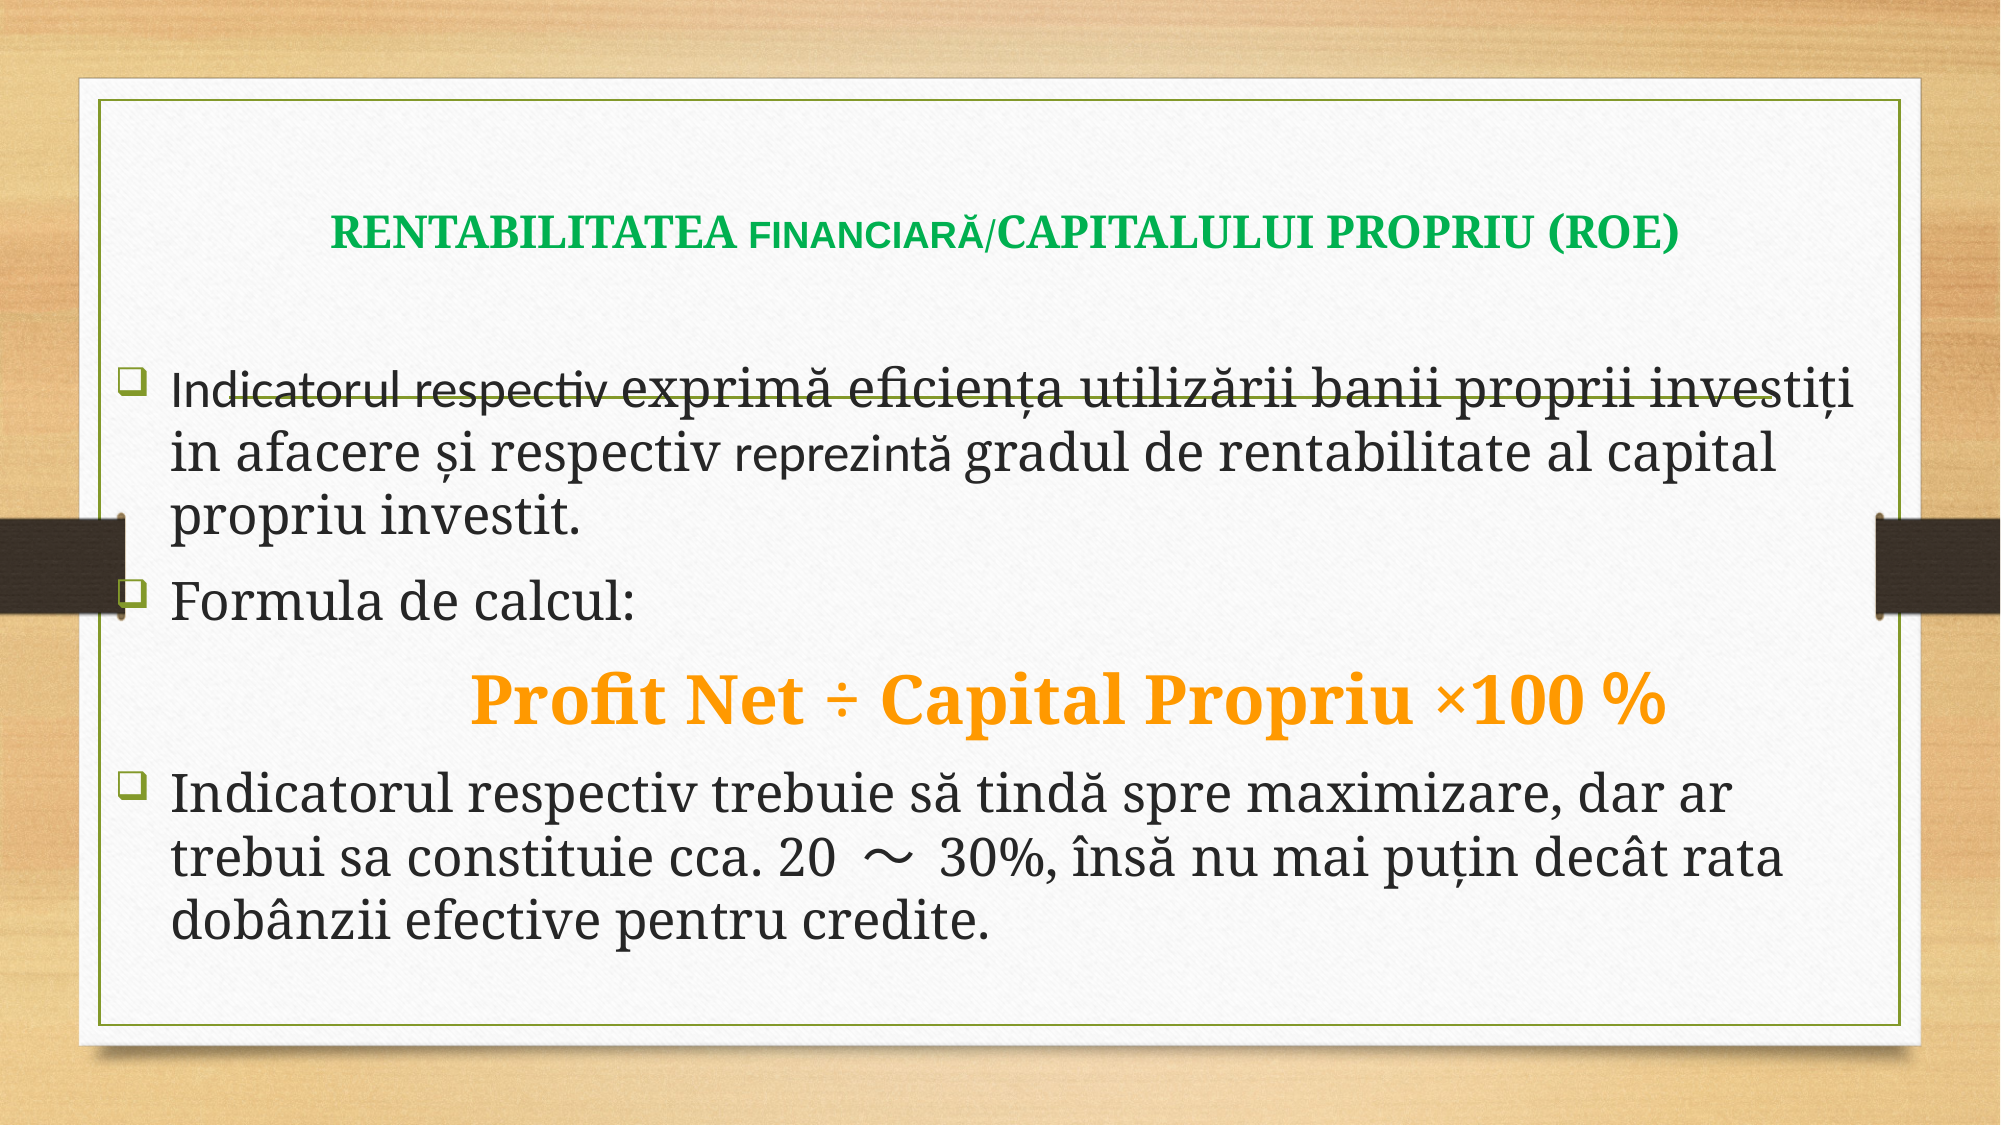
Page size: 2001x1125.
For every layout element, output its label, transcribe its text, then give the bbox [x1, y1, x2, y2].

list RENTABILITATEA FINANCIARĂ/CAPITALULUI PROPRIU (ROE) Indicatorul respectiv exprimă eficienţa utilizării banii proprii investiți in afacere și respectiv reprezintă gradul de rentabilitate al capital propriu investit. Formula de calcul: Profit Net ÷ Capital Propriu ×100％ Indicatorul respectiv trebuie să tindă spre maximizare, dar ar trebui sa constituie cca. 20 ～ 30%, însă nu mai puțin decât rata dobânzii efective pentru credite. [99, 195, 1900, 963]
picture [0, 0, 2001, 1125]
